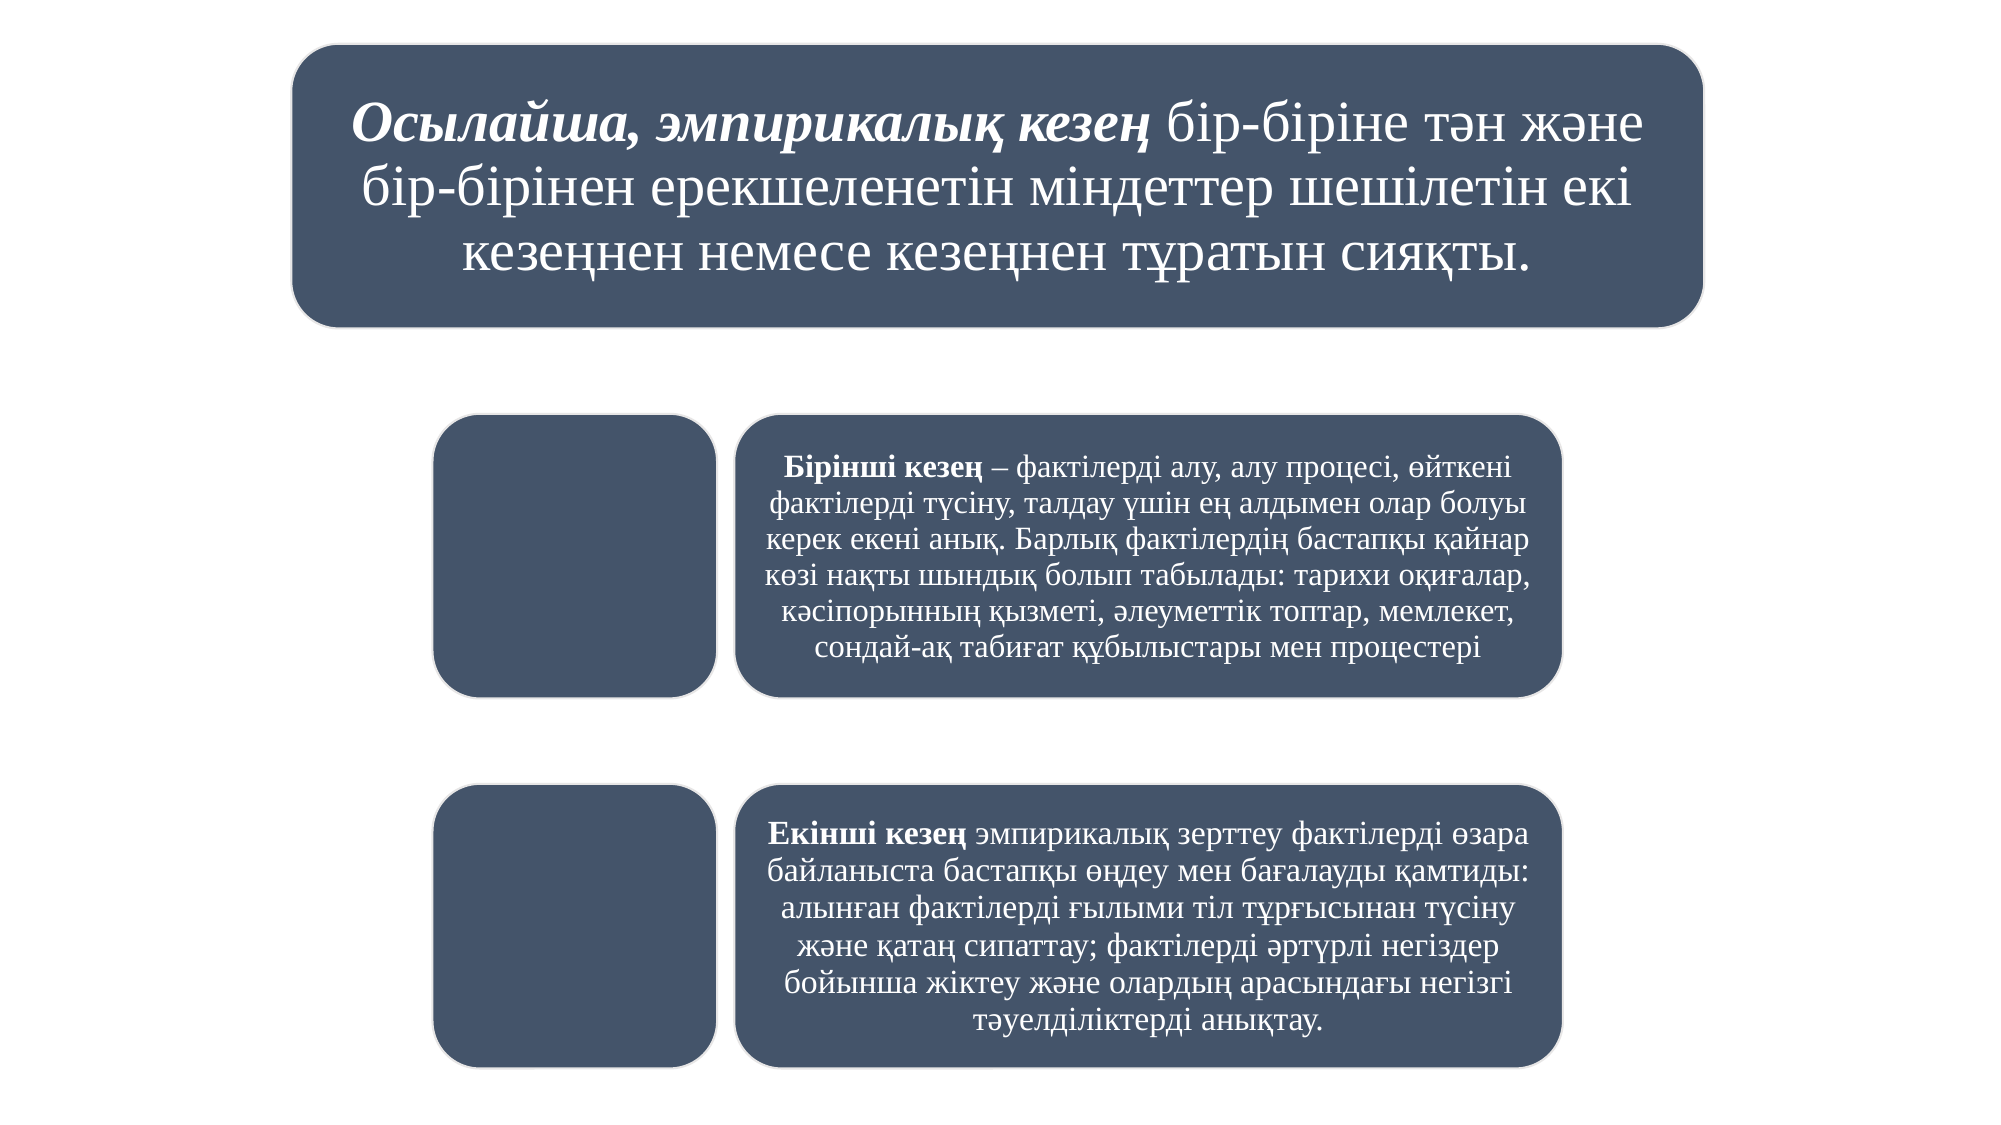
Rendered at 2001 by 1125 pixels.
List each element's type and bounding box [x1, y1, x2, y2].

list [114, 43, 1881, 1069]
